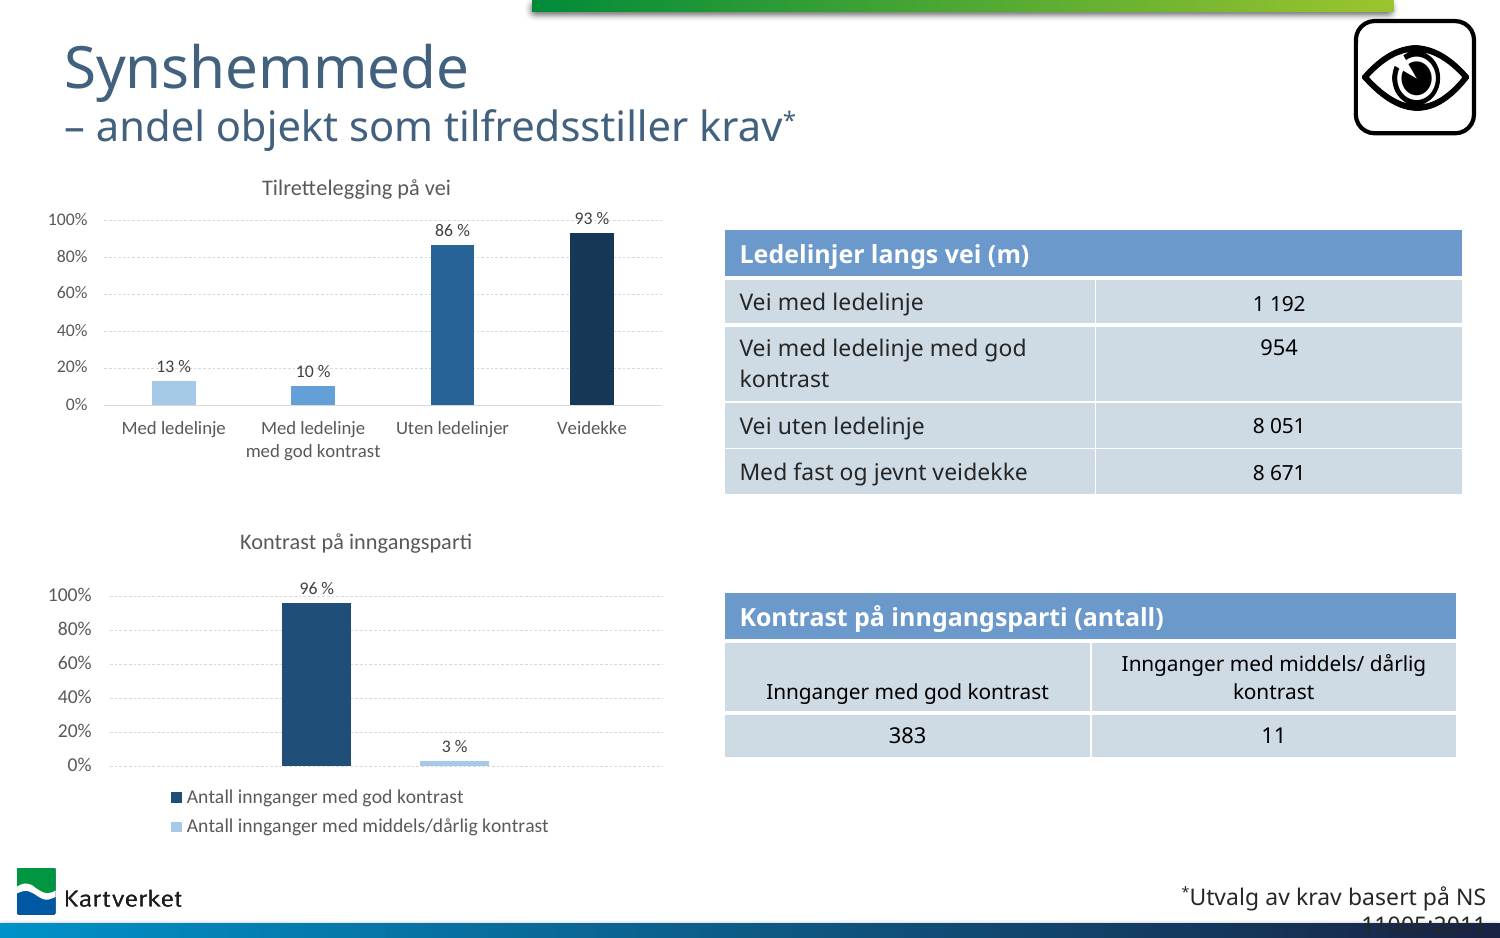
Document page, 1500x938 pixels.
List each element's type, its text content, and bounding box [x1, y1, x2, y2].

table_cell Innganger med middels/ dårlig kontrast [1092, 643, 1456, 711]
table_cell 11 [1092, 715, 1456, 757]
table_cell Vei med ledelinje [725, 280, 1095, 323]
picture [41, 520, 673, 846]
table_cell Vei uten ledelinje [725, 403, 1095, 448]
table_header Ledelinjer langs vei (m) [725, 230, 1462, 276]
table_cell Med fast og jevnt veidekke [725, 449, 1095, 494]
text_box *Utvalg av krav basert på NS 11005:2011 [1068, 873, 1500, 938]
table_cell 8 671 [1096, 449, 1462, 494]
table_cell 383 [725, 715, 1090, 757]
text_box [1355, 20, 1475, 134]
table_cell Innganger med god kontrast [725, 643, 1090, 711]
table_header Kontrast på inngangsparti (antall) [725, 593, 1456, 639]
table_cell 954 [1096, 327, 1462, 401]
table_cell 1 192 [1096, 280, 1462, 323]
text_box Synshemmede – andel objekt som tilfredsstiller krav* [49, 24, 1431, 158]
table_cell 8 051 [1096, 403, 1462, 448]
picture [41, 166, 673, 492]
table_cell Vei med ledelinje med god kontrast [725, 327, 1095, 401]
